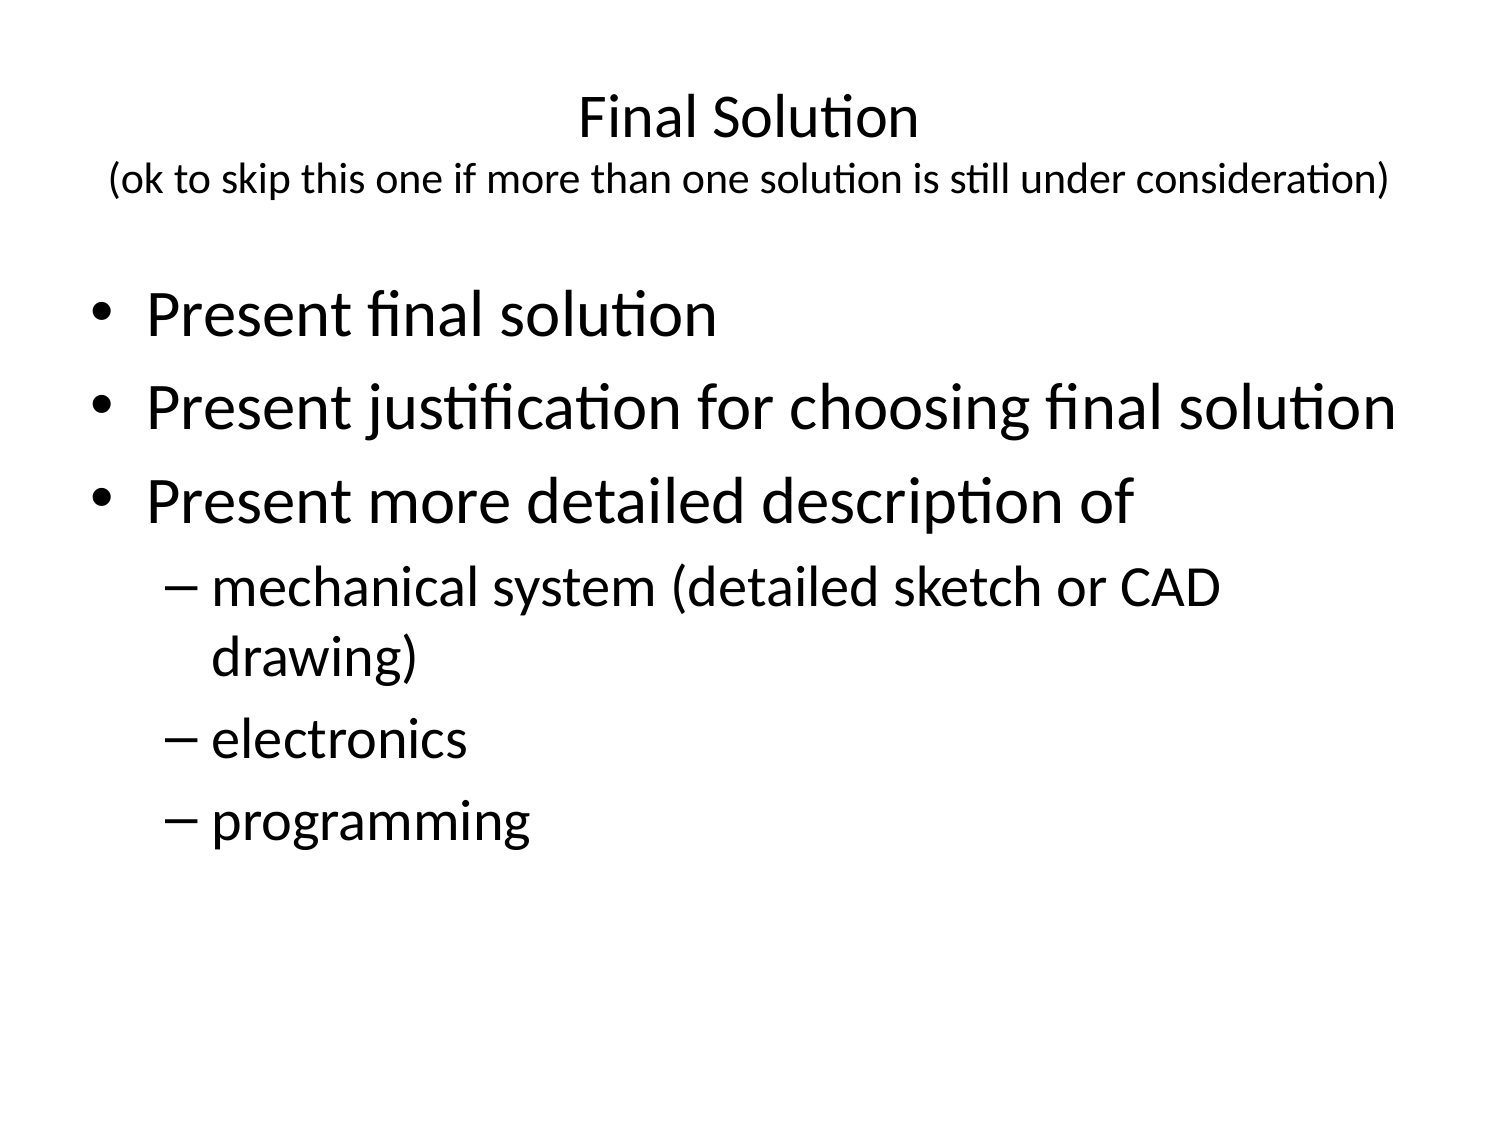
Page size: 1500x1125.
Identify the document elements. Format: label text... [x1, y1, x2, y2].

list Present final solution Present justification for choosing final solution Present more detailed description of mechanical system (detailed sketch or CAD drawing) electronics programming [75, 262, 1425, 1005]
title Final Solution (ok to skip this one if more than one solution is still under consideration) [75, 45, 1425, 233]
